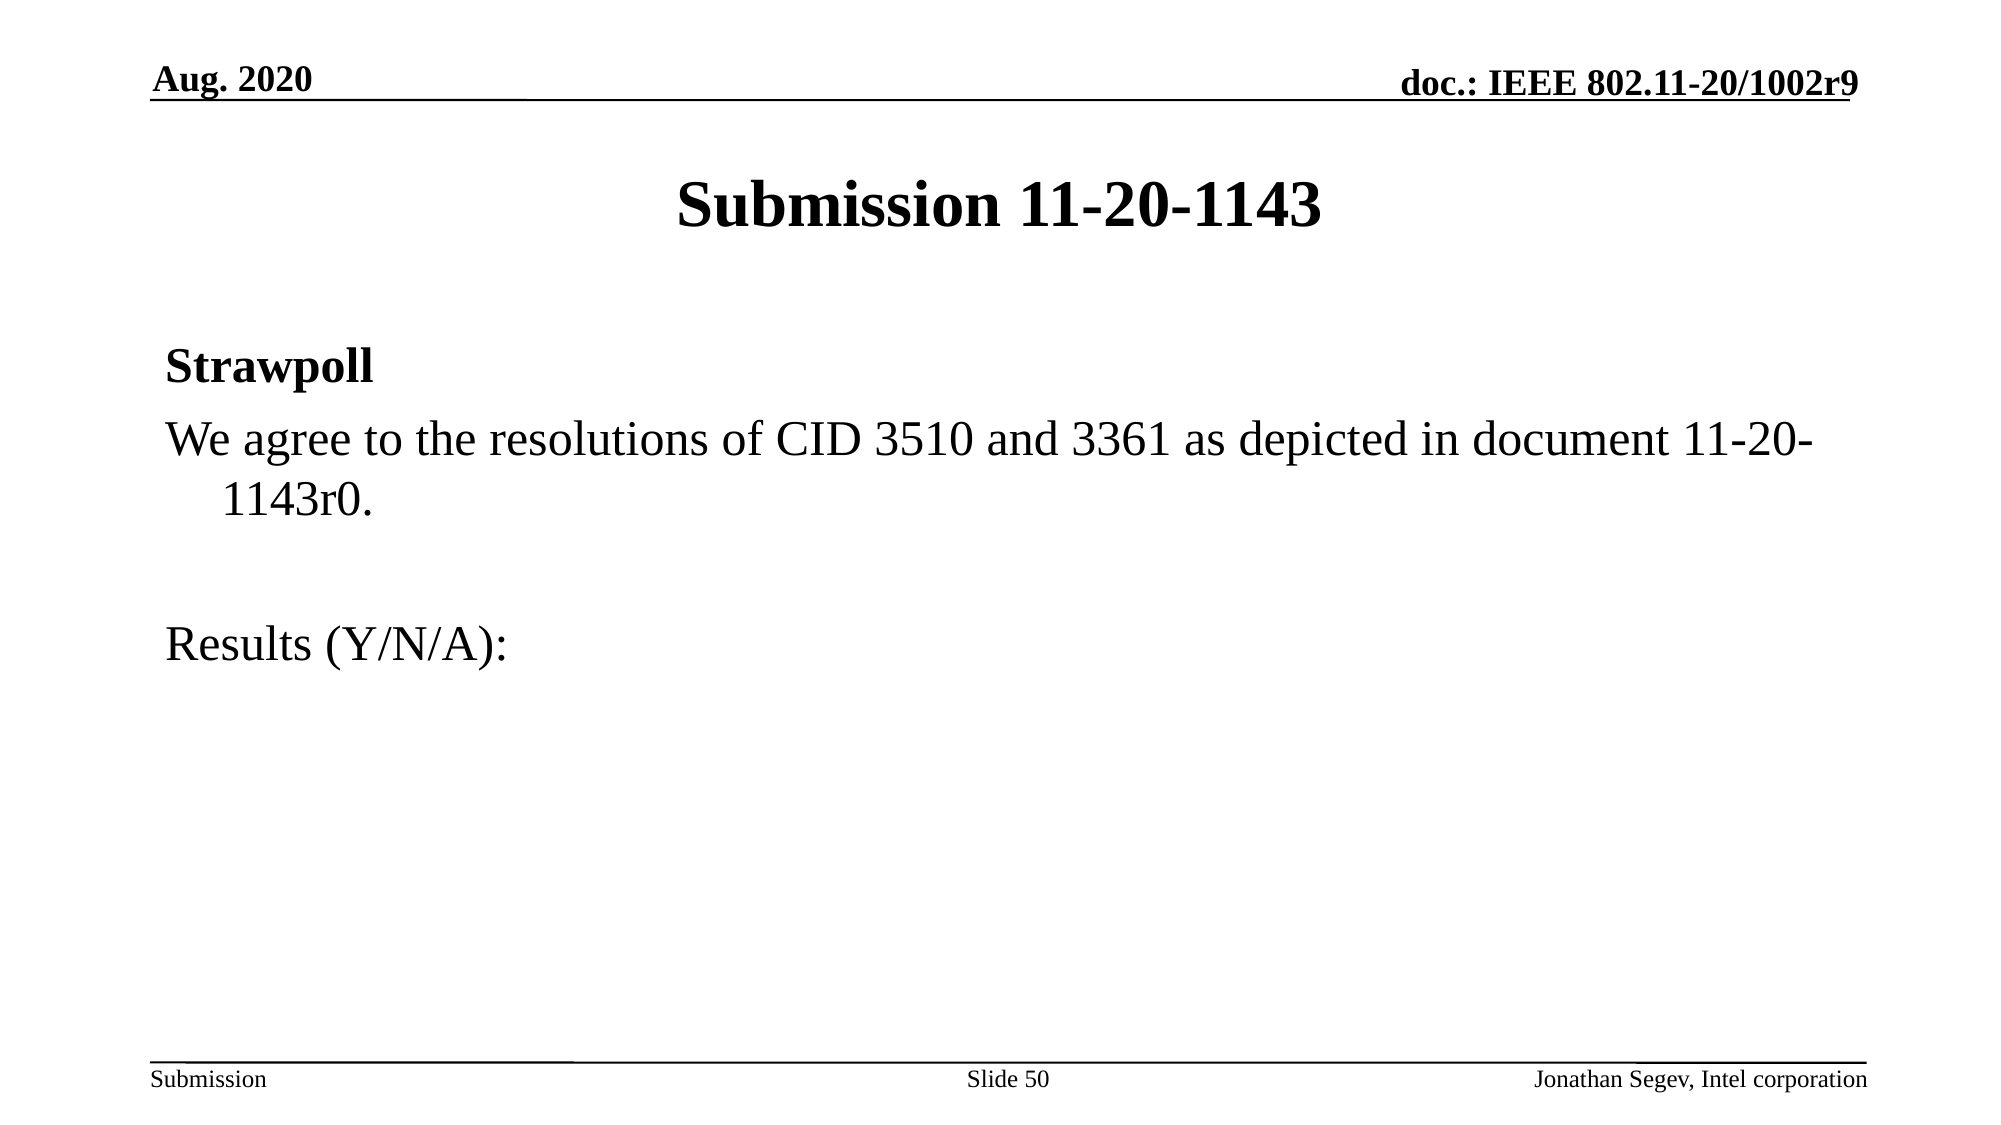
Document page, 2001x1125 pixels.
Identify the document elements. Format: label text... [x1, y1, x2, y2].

slide_number Slide 50 [950, 1061, 1067, 1123]
list Strawpoll We agree to the resolutions of CID 3510 and 3361 as depicted in document 11-20-1143r0. Results (Y/N/A): [149, 324, 1850, 1000]
title Submission 11-20-1143 [149, 112, 1850, 288]
footer Jonathan Segev, Intel corporation [1171, 1061, 1869, 1093]
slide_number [152, 54, 563, 100]
